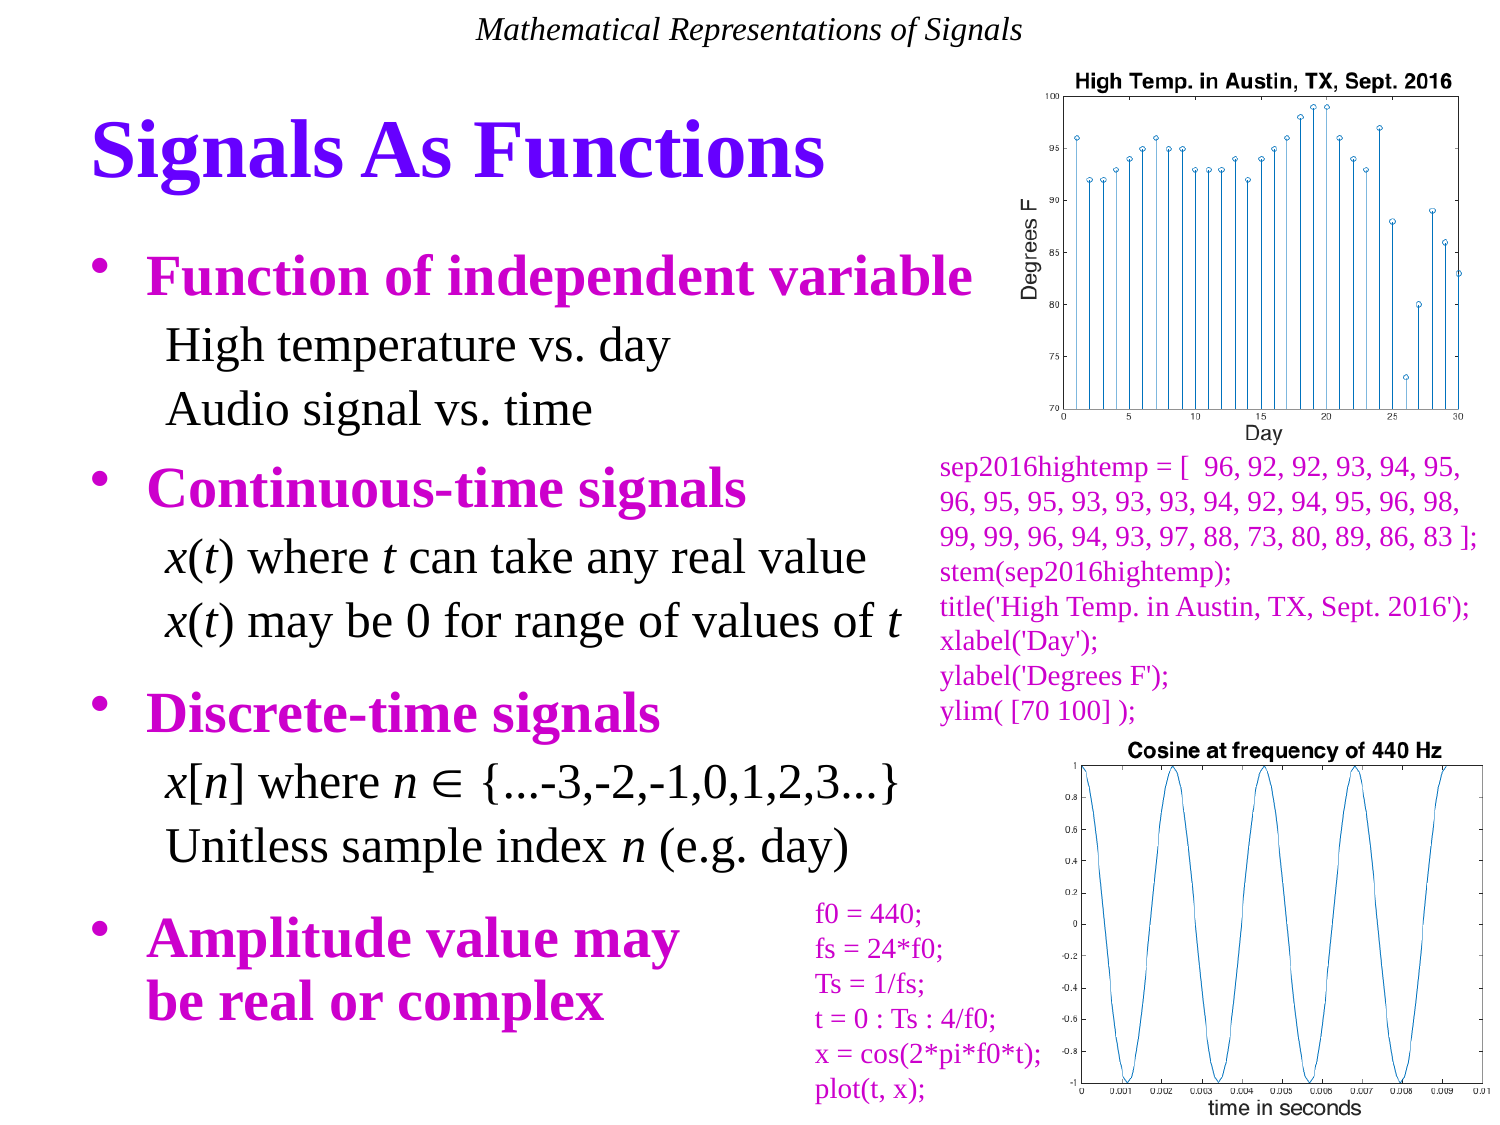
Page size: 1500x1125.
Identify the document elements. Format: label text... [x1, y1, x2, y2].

text_box Mathematical Representations of Signals [0, 0, 1500, 55]
picture [1043, 737, 1500, 1125]
picture [1012, 68, 1477, 451]
text_box Discrete-time signals x[n] where n  {...-3,-2,-1,0,1,2,3...} Unitless sample index n (e.g. day) [75, 674, 1013, 900]
text_box Continuous-time signals x(t) where t can take any real value x(t) may be 0 for range of values of t [75, 449, 924, 674]
text_box sep2016hightemp = [ 96, 92, 92, 93, 94, 95, 96, 95, 95, 93, 93, 93, 94, 92, 94, 95, 96, 98, 99, 99, 96, 94, 93, 97, 88, 73, 80, 89, 86, 83 ]; stem(sep2016hightemp); title('High Temp. in Austin, TX, Sept. 2016'); xlabel('Day'); ylabel('Degrees F'); ylim( [70 100] ); [924, 439, 1500, 734]
text_box f0 = 440; fs = 24*f0; Ts = 1/fs; t = 0 : Ts : 4/f0; x = cos(2*pi*f0*t); plot(t, x); [800, 887, 1038, 1112]
text_box Amplitude value may be real or complex [74, 900, 763, 1100]
title Signals As Functions [75, 55, 963, 238]
list Function of independent variable High temperature vs. day Audio signal vs. time [75, 237, 1007, 449]
